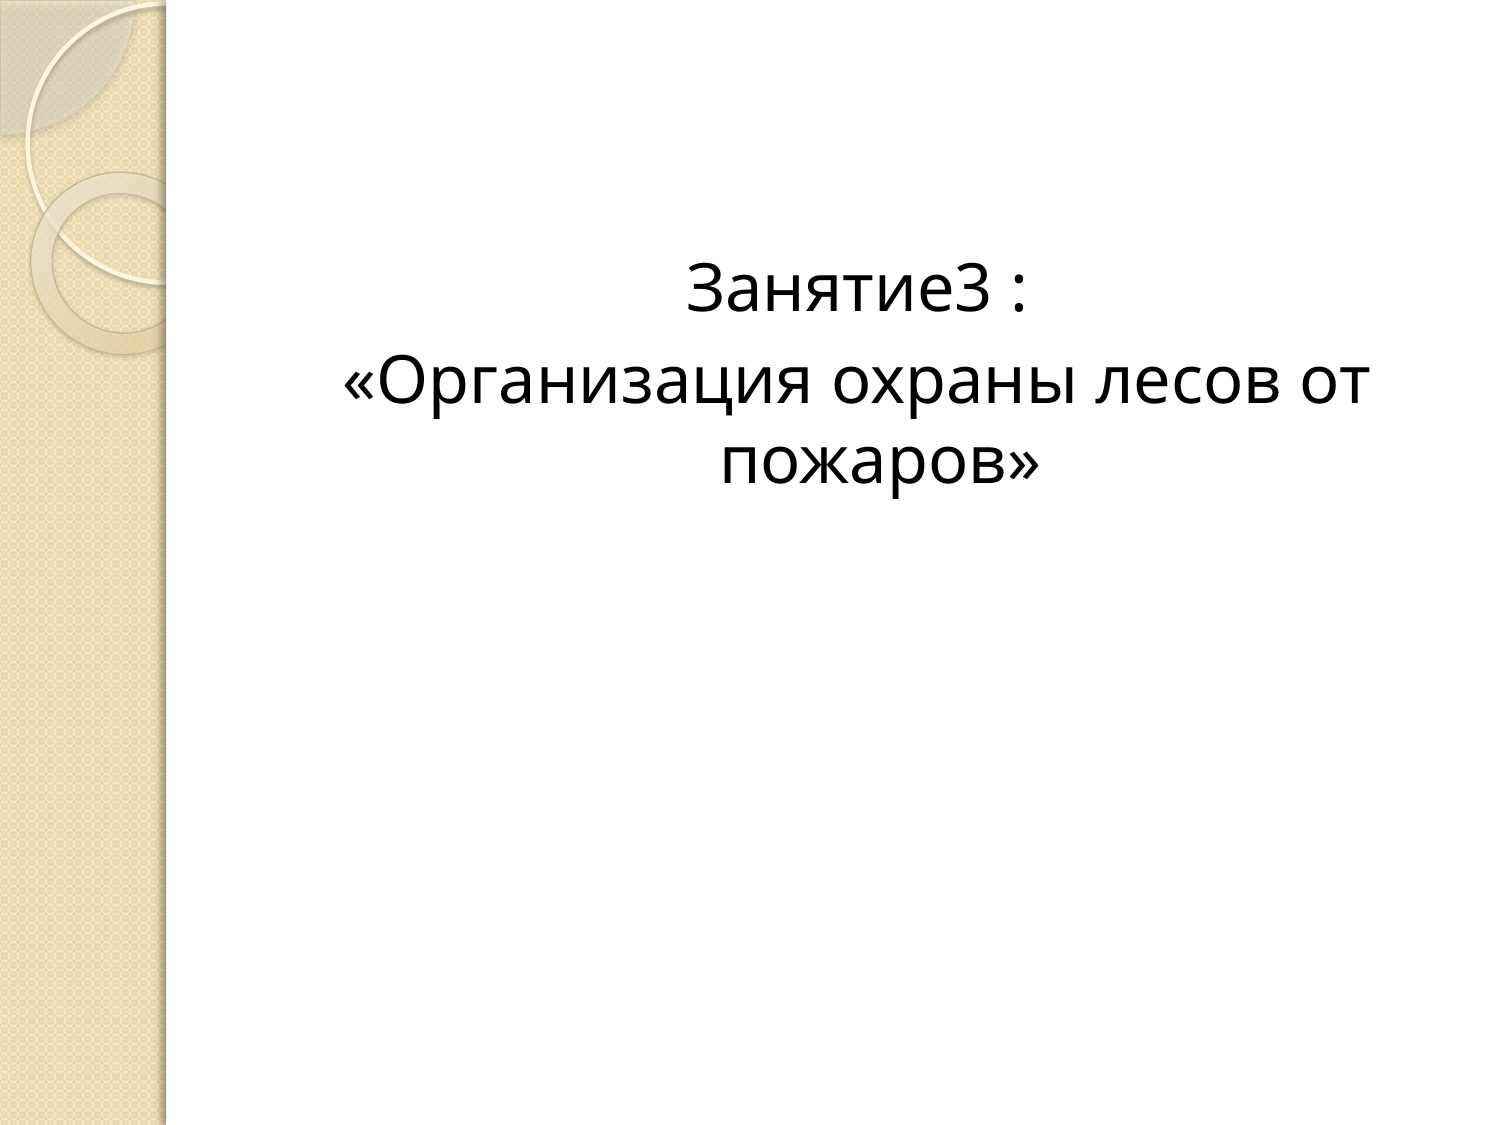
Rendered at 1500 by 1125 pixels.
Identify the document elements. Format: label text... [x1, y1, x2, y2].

list Занятие3 : «Организация охраны лесов от пожаров» [235, 237, 1466, 1025]
